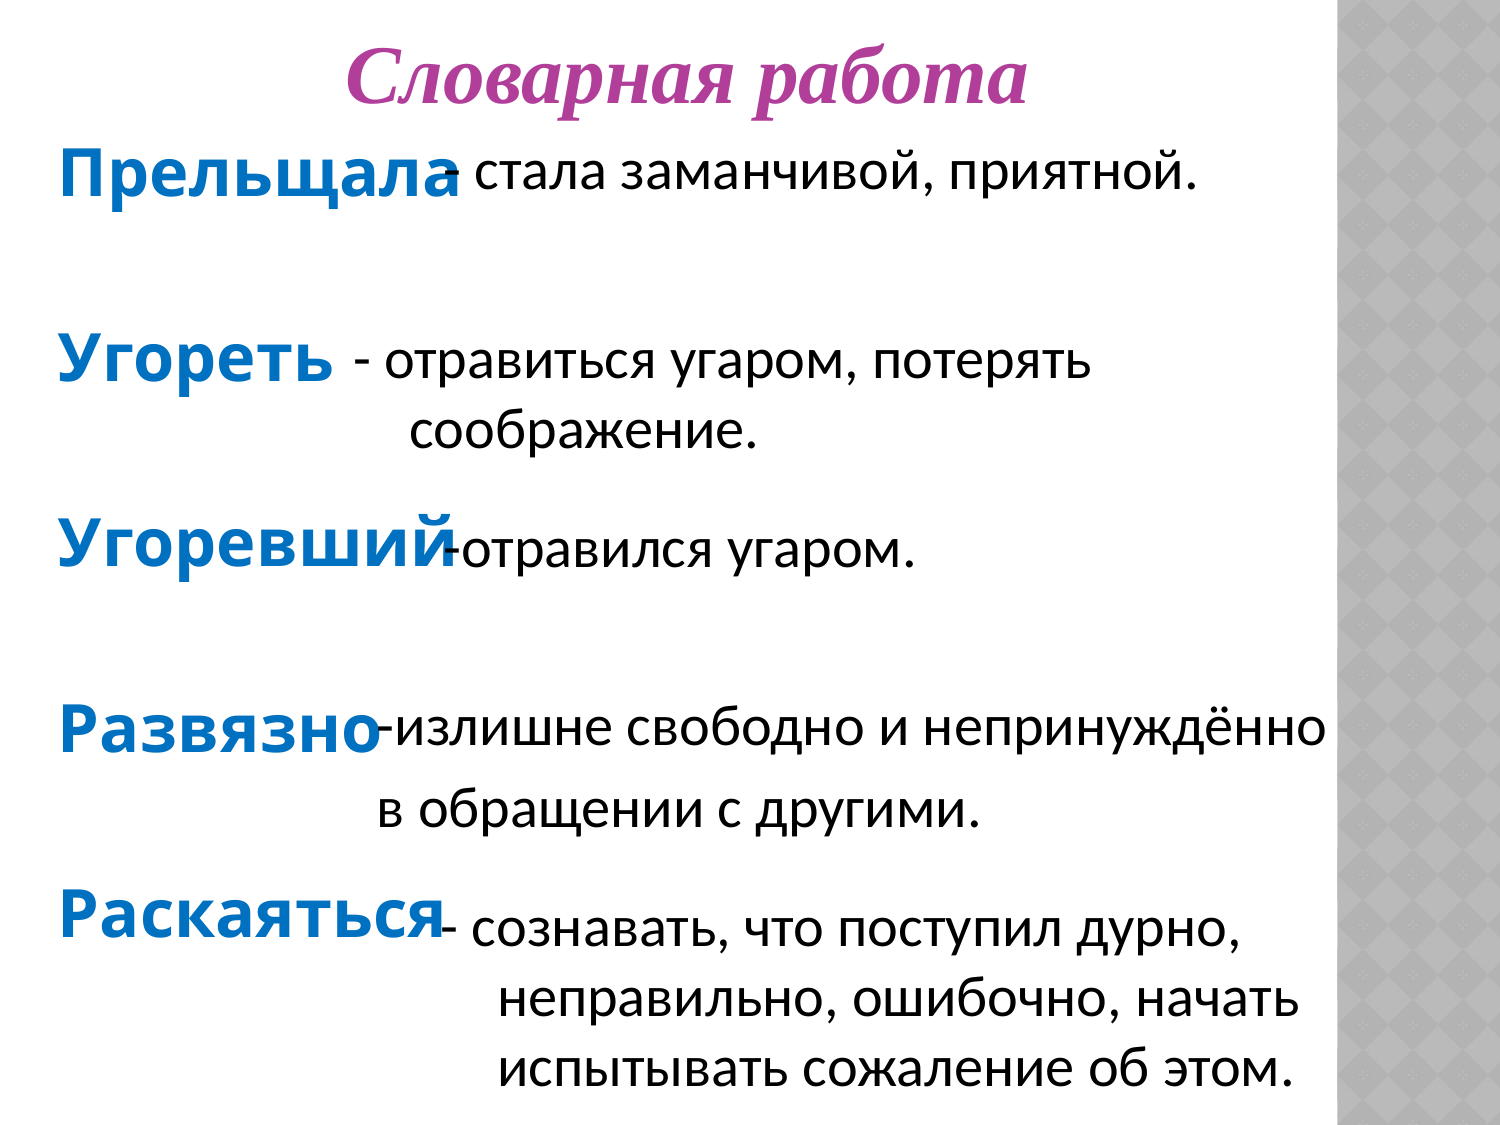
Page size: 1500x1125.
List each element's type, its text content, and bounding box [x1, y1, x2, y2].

text_box - сознавать, что поступил дурно, неправильно, ошибочно, начать испытывать сожаление об этом. [426, 880, 1500, 1125]
text_box -излишне свободно и непринуждённо в обращении с другими. [362, 679, 1452, 841]
text_box Словарная работа [315, 12, 1208, 128]
text_box - стала заманчивой, приятной. [428, 124, 1500, 286]
list - отравиться угаром, потерять соображение. [338, 313, 1429, 475]
list Прельщала Угореть Угоревший Развязно Раскаяться [43, 122, 706, 1049]
text_box -отравился угаром. [428, 502, 1500, 664]
